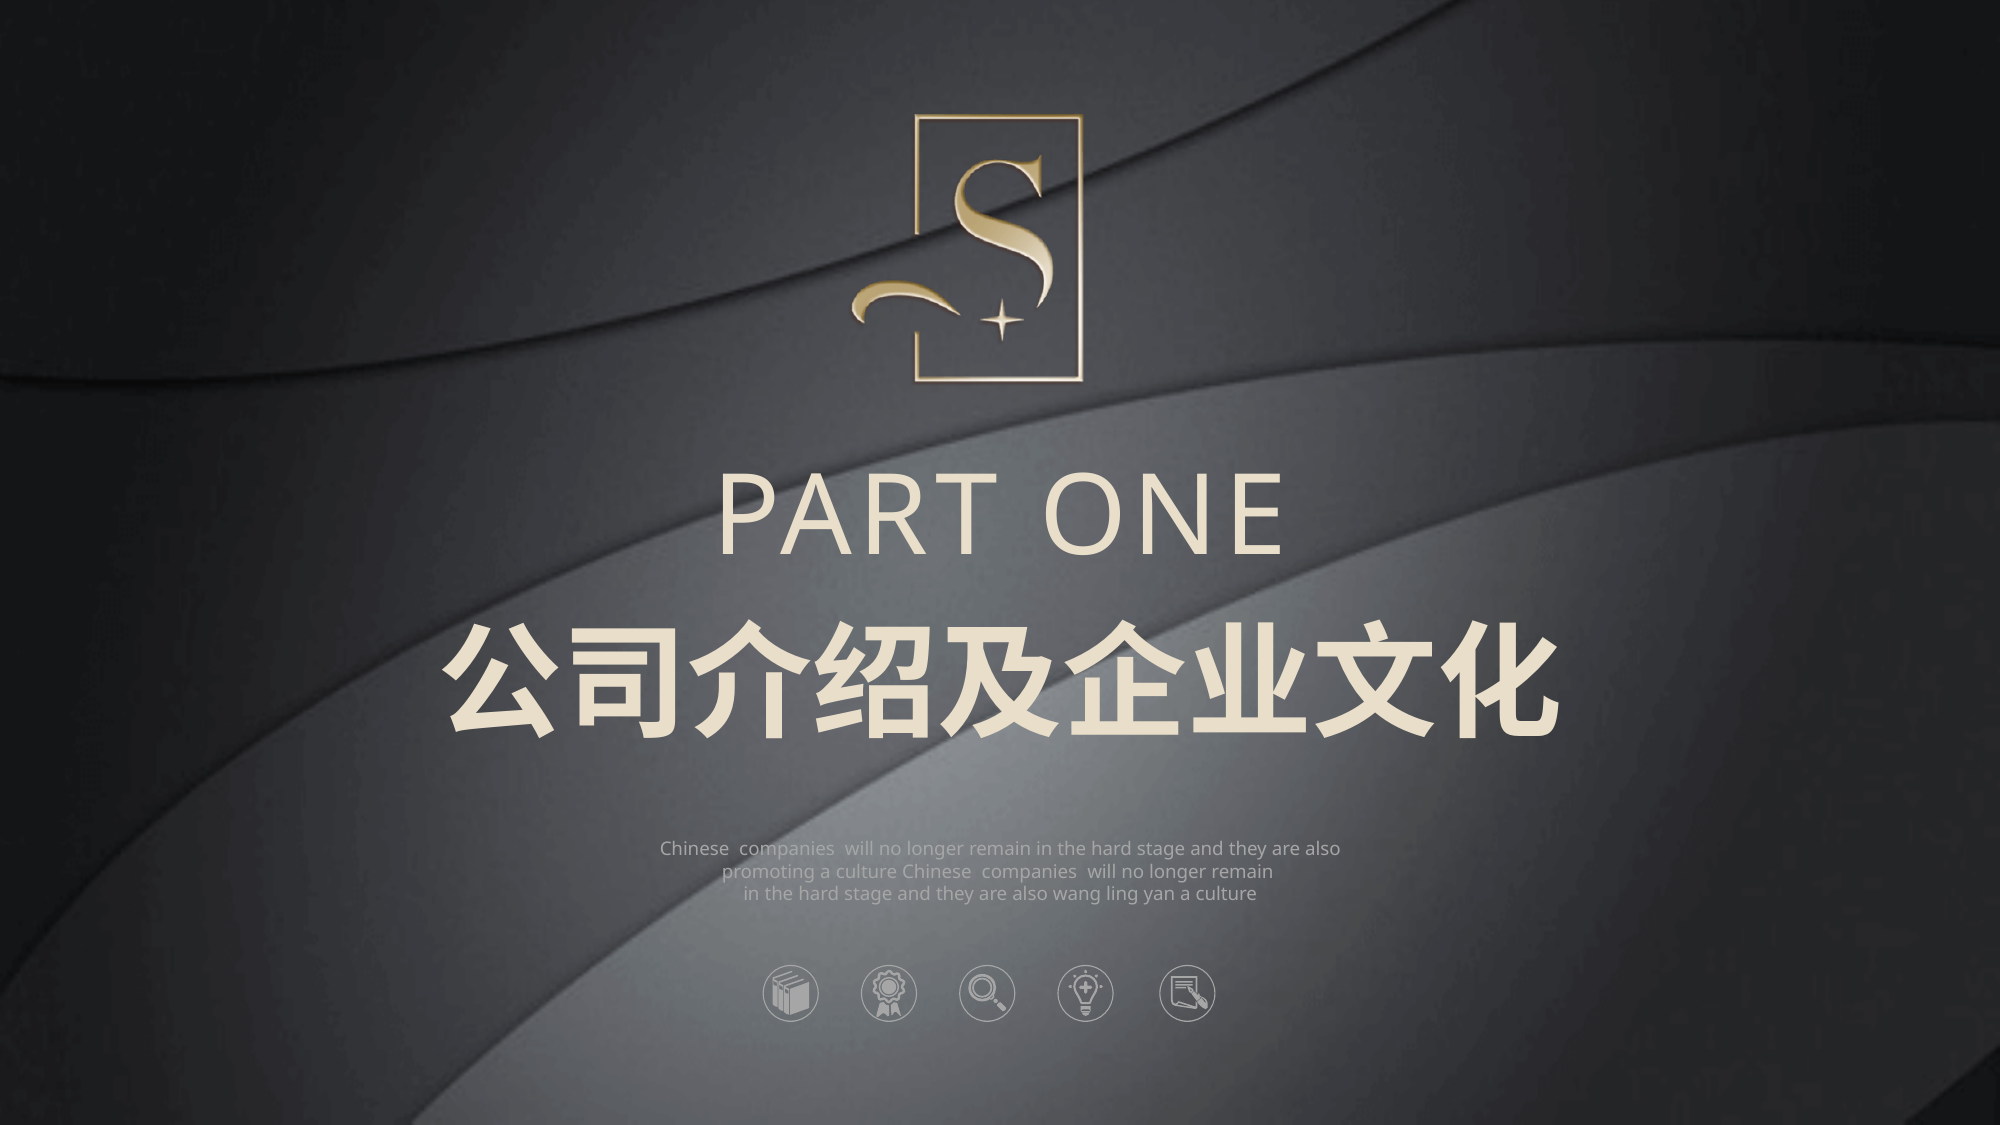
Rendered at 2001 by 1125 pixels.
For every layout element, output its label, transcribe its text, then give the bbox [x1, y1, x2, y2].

picture [0, 0, 2000, 1125]
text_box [762, 964, 819, 1022]
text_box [959, 964, 1016, 1022]
text_box 公司介绍及企业文化 [295, 595, 1705, 760]
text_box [860, 964, 918, 1022]
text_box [1057, 964, 1114, 1022]
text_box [1159, 964, 1216, 1022]
text_box Chinese companies will no longer remain in the hard stage and they are also promoting a culture Chinese companies will no longer remain in the hard stage and they are also wang ling yan a culture [624, 829, 1375, 912]
text_box PART ONE [584, 434, 1416, 585]
